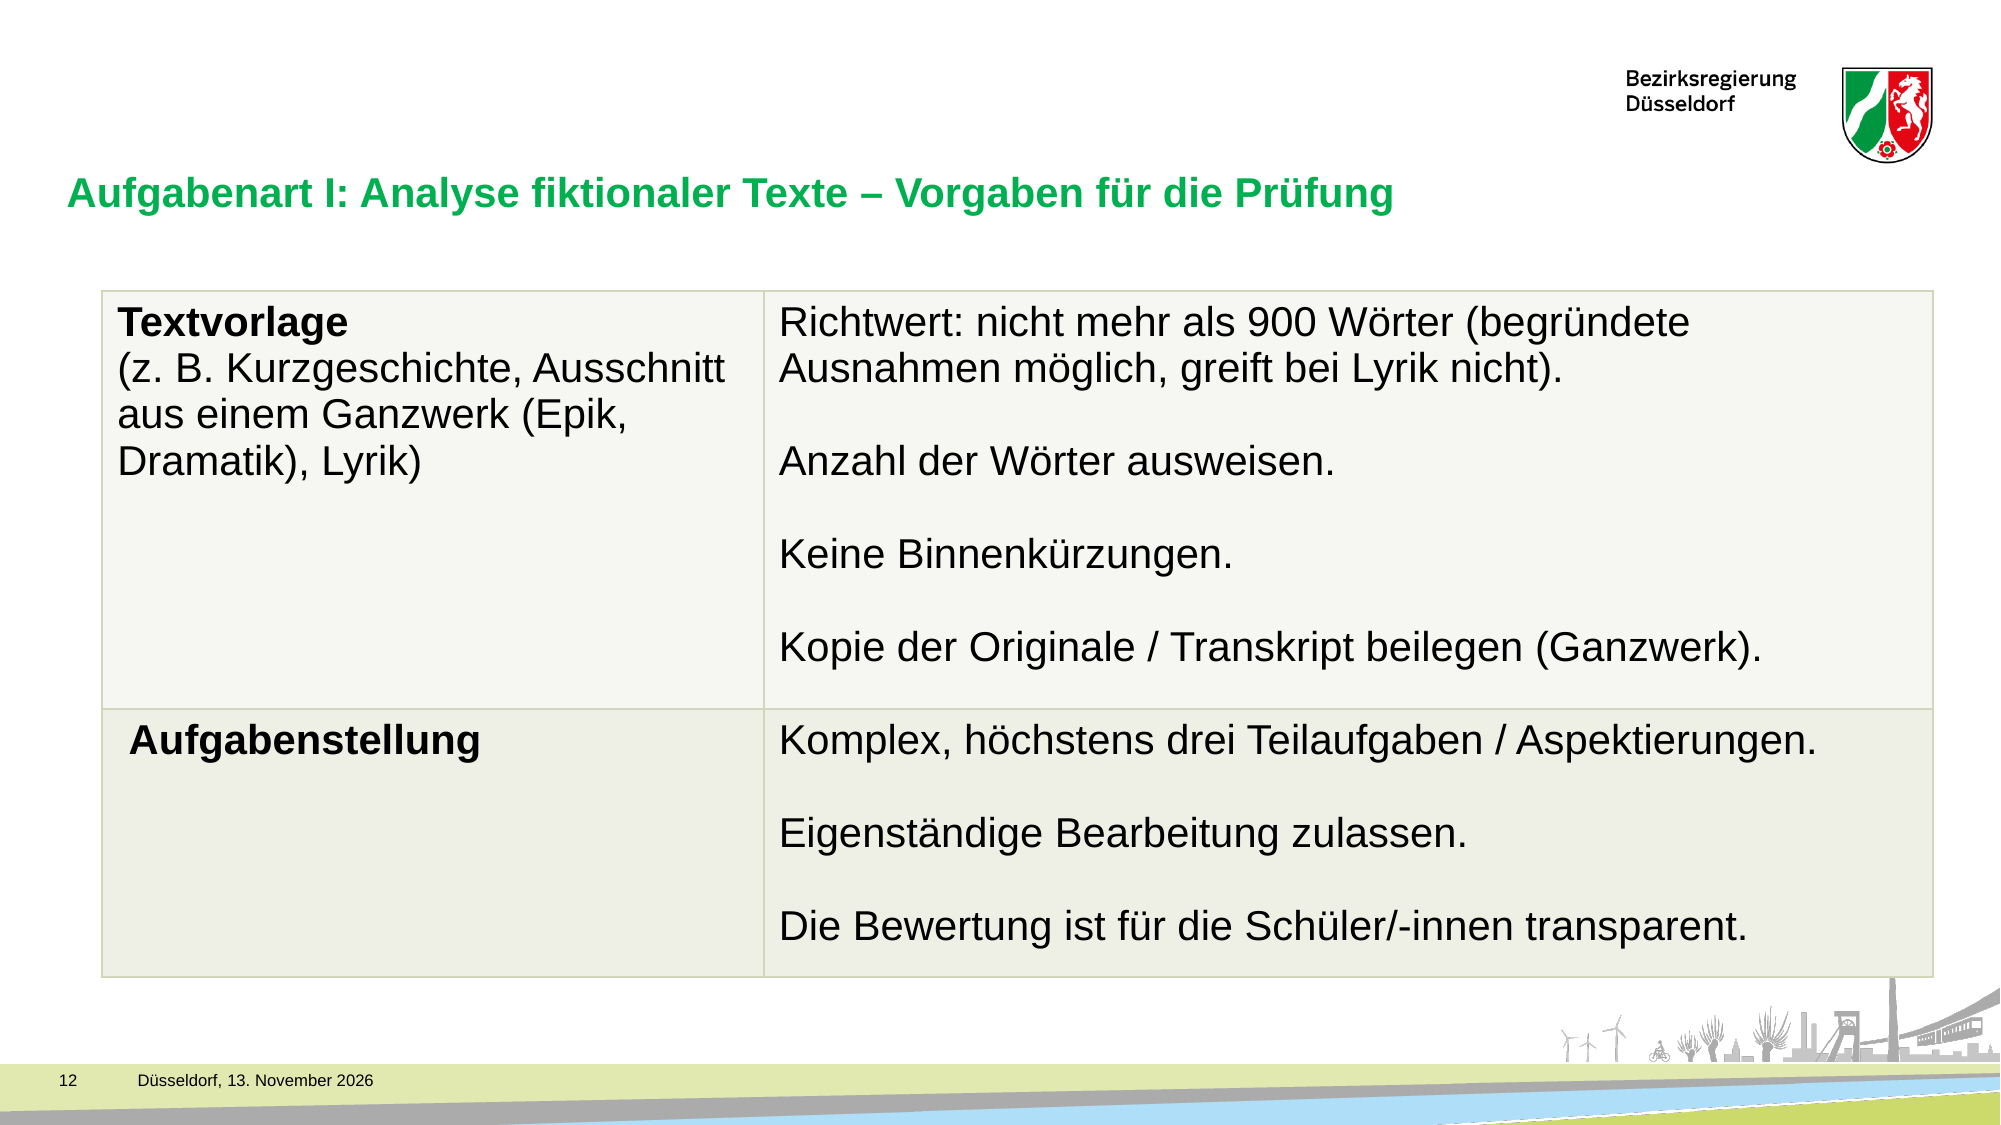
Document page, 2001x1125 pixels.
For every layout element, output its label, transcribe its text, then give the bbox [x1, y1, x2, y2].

title Aufgabenart I: Analyse fiktionaler Texte – Vorgaben für die Prüfung [66, 137, 1933, 244]
slide_number 12 [58, 1070, 123, 1125]
table_header Richtwert: nicht mehr als 900 Wörter (begründete Ausnahmen möglich, greift bei Lyrik nicht). Anzahl der Wörter ausweisen. Keine Binnenkürzungen. Kopie der Originale / Transkript beilegen (Ganzwerk). [765, 292, 1932, 708]
table_header Textvorlage (z. B. Kurzgeschichte, Ausschnitt aus einem Ganzwerk (Epik, Dramatik), Lyrik) [103, 292, 763, 708]
picture [1625, 66, 1933, 137]
picture [0, 916, 2000, 1125]
table_cell Komplex, höchstens drei Teilaufgaben / Aspektierungen. Eigenständige Bearbeitung zulassen. Die Bewertung ist für die Schüler/-innen transparent. [765, 710, 1932, 976]
footer Düsseldorf, 15. November 2023 [137, 1070, 595, 1125]
table_cell Aufgabenstellung [103, 710, 763, 976]
